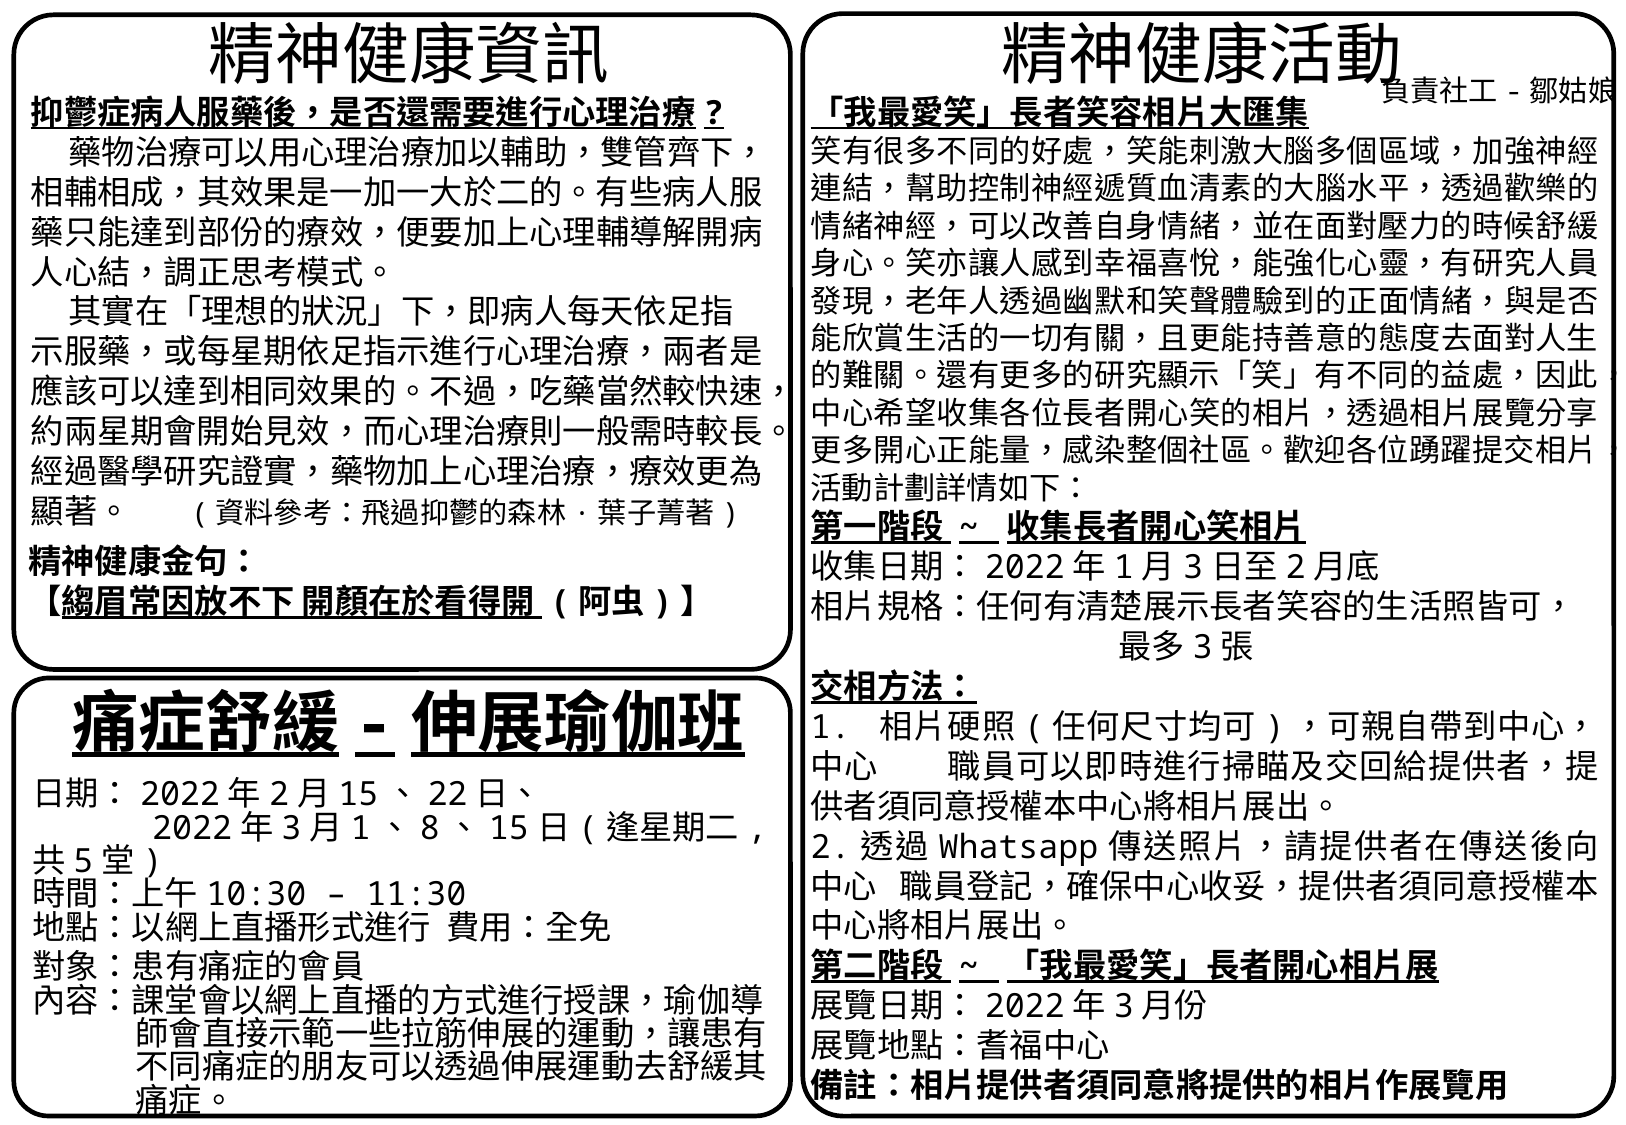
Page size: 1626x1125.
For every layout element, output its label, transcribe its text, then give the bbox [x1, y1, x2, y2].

text_box [1418, 12, 1615, 65]
text_box [801, 12, 986, 83]
text_box 痛症舒緩-伸展瑜伽班 [17, 672, 800, 768]
text_box 精神健康金句： 【縐眉常因放不下 開顏在於看得開 (阿虫)】 [13, 533, 794, 628]
text_box [12, 13, 792, 671]
text_box 抑鬱症病人服藥後，是否還需要進行心理治療? 藥物治療可以用心理治療加以輔助，雙管齊下，相輔相成，其效果是一加一大於二的。有些病人服藥只能達到部份的療效，便要加上心理輔導解開病人心結，調正思考模式。 其實在「理想的狀況」下，即病人每天依足指示服藥，或每星期依足指示進行心理治療，兩者是應該可以達到相同效果的。不過，吃藥當然較快速，約兩星期會開始見效，而心理治療則一般需時較長。經過醫學研究證實，藥物加上心理治療，療效更為顯著。 (資料參考：飛過抑鬱的森林·葉子菁著) [16, 83, 780, 623]
text_box [12, 695, 792, 1099]
text_box 精神健康資訊 [193, 4, 625, 83]
text_box 日期：2022年2月15、22日、 2022年3月1、8、15日(逢星期二, 共5堂) 時間：上午10:30 – 11:30 地點：以網上直播形式進行 費用：全免 對象：患有痛症的會員 內容：課堂會以網上直播的方式進行授課，瑜伽導師會直接示範一些拉筋伸展的運動，讓患有不同痛症的朋友可以透過伸展運動去舒緩其痛症。 [17, 771, 787, 1125]
text_box 負責社工-鄒姑娘 [1366, 65, 1625, 116]
text_box 「我最愛笑」長者笑容相片大匯集 笑有很多不同的好處，笑能刺激大腦多個區域，加強神經連結，幫助控制神經遞質血清素的大腦水平，透過歡樂的情緒神經，可以改善自身情緒，並在面對壓力的時候舒緩身心。笑亦讓人感到幸福喜悅，能強化心靈，有研究人員發現，老年人透過幽默和笑聲體驗到的正面情緒，與是否能欣賞生活的一切有關，且更能持善意的態度去面對人生的難關。還有更多的研究顯示「笑」有不同的益處，因此，中心希望收集各位長者開心笑的相片，透過相片展覽分享更多開心正能量，感染整個社區。歡迎各位踴躍提交相片，活動計劃詳情如下： 第一階段 ~ 收集長者開心笑相片 收集日期：2022年1月3日至2月底 相片規格：任何有清楚展示長者笑容的生活照皆可， 最多3張 交相方法： 1. 相片硬照(任何尺寸均可)，可親自帶到中心，中心 職員可以即時進行掃瞄及交回給提供者，提供者須同意授權本中心將相片展出。 2.透過Whatsapp傳送照片，請提供者在傳送後向中心 職員登記，確保中心收妥，提供者須同意授權本中心將相片展出。 第二階段 ~ 「我最愛笑」長者開心相片展 展覽日期：2022年3月份 展覽地點：耆福中心 備註：相片提供者須同意將提供的相片作展覽用 [795, 83, 1613, 1125]
text_box 精神健康活動 [986, 4, 1418, 83]
